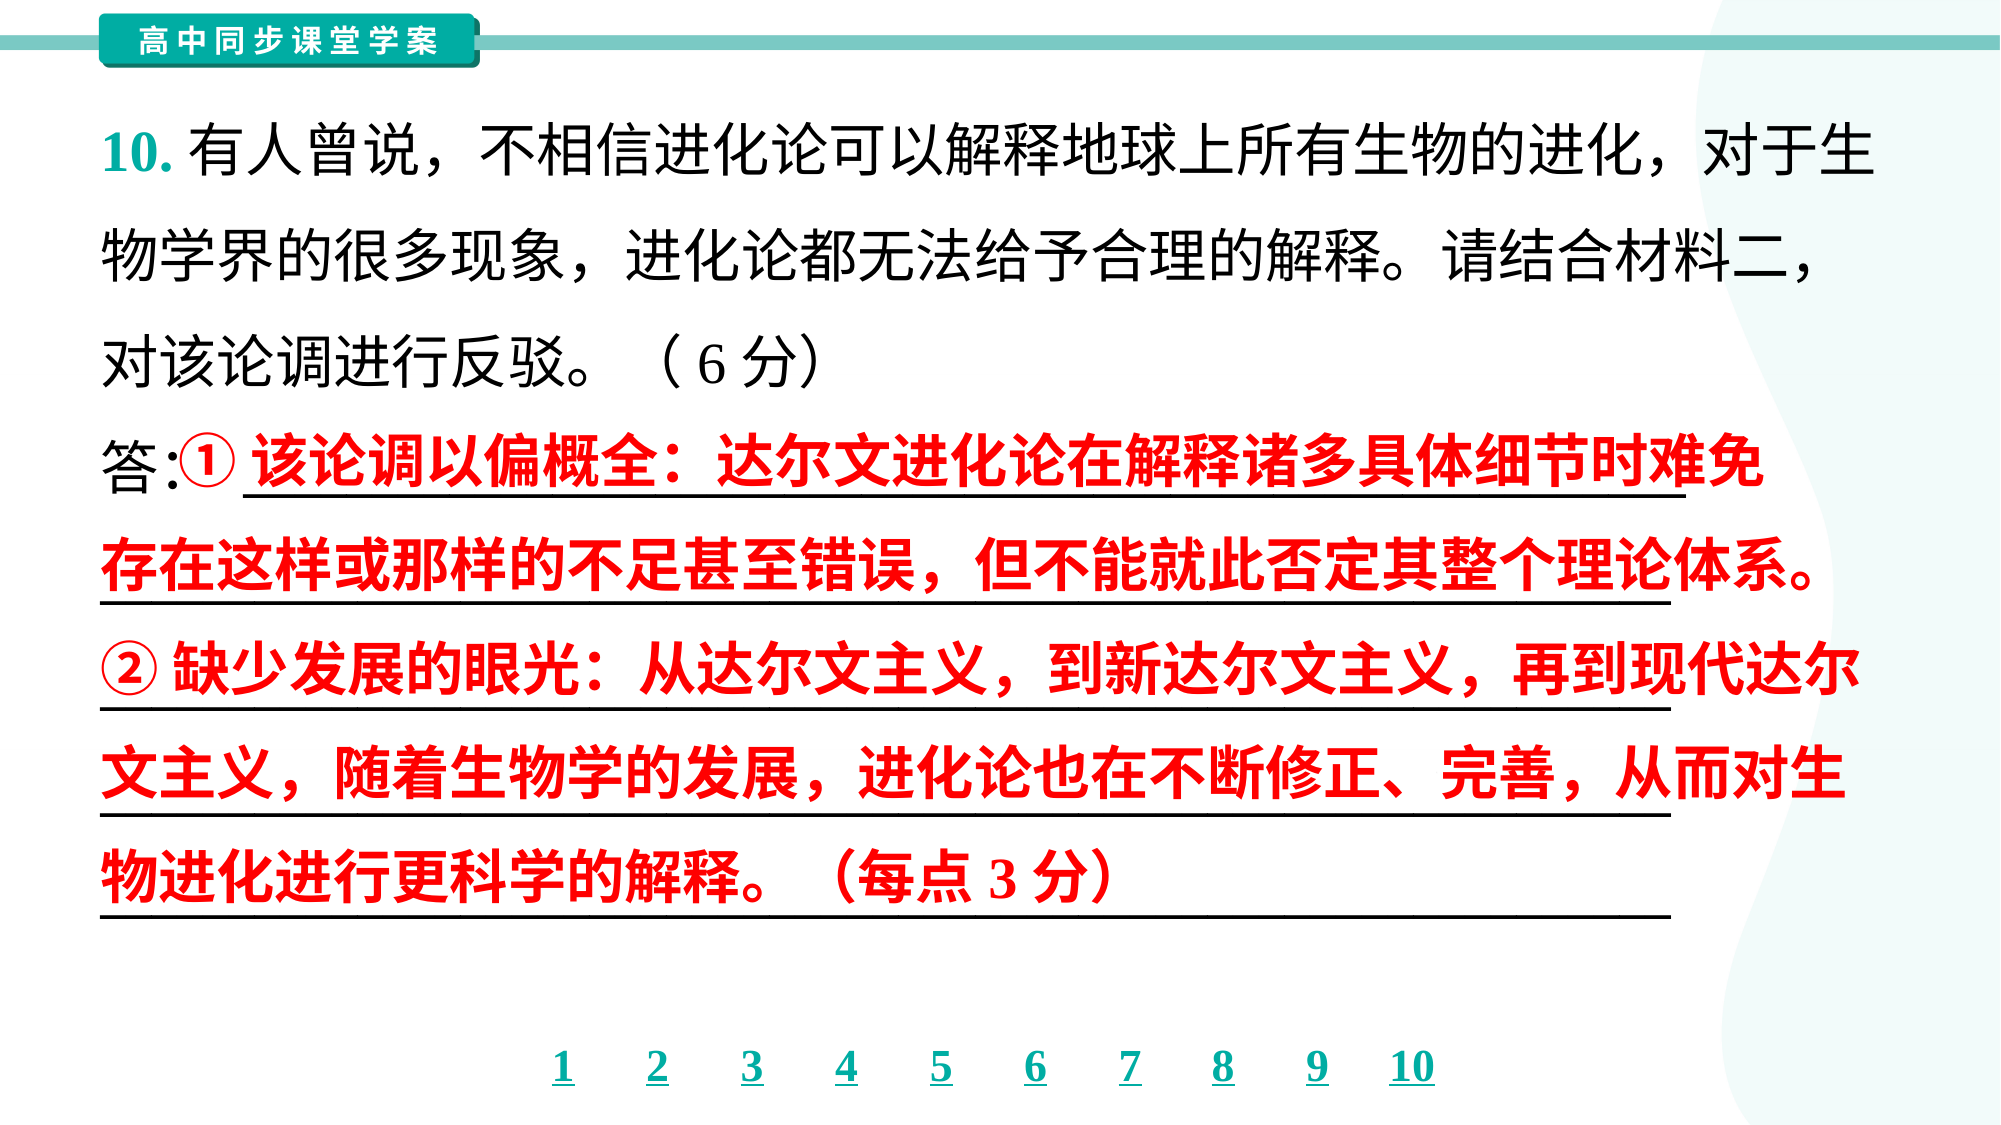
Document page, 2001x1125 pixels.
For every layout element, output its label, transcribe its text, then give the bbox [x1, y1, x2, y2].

picture [0, 0, 2000, 1125]
text_box ①该论调以偏概全：达尔文进化论在解释诸多具体细节时难免 存在这样或那样的不足甚至错误，但不能就此否定其整个理论体系。 ②缺少发展的眼光：从达尔文主义，到新达尔文主义，再到现代达尔 文主义，随着生物学的发展，进化论也在不断修正、完善，从而对生 物进化进行更科学的解释。（每点3分） [100, 389, 1899, 899]
text_box 10.有人曾说，不相信进化论可以解释地球上所有生物的进化，对于生 物学界的很多现象，进化论都无法给予合理的解释。请结合材料二， 对该论调进行反驳。（6分） 答： ________________________________________________________ _____________________________________________________________ _____________________________________________________________ _____________________________________________________________ _____________________________________________________________ [100, 899, 1899, 907]
text_box 10.有人曾说，不相信进化论可以解释地球上所有生物的进化，对于生 物学界的很多现象，进化论都无法给予合理的解释。请结合材料二， 对该论调进行反驳。（6分） 答： ________________________________________________________ _____________________________________________________________ _____________________________________________________________ _____________________________________________________________ _____________________________________________________________ [100, 76, 1899, 389]
